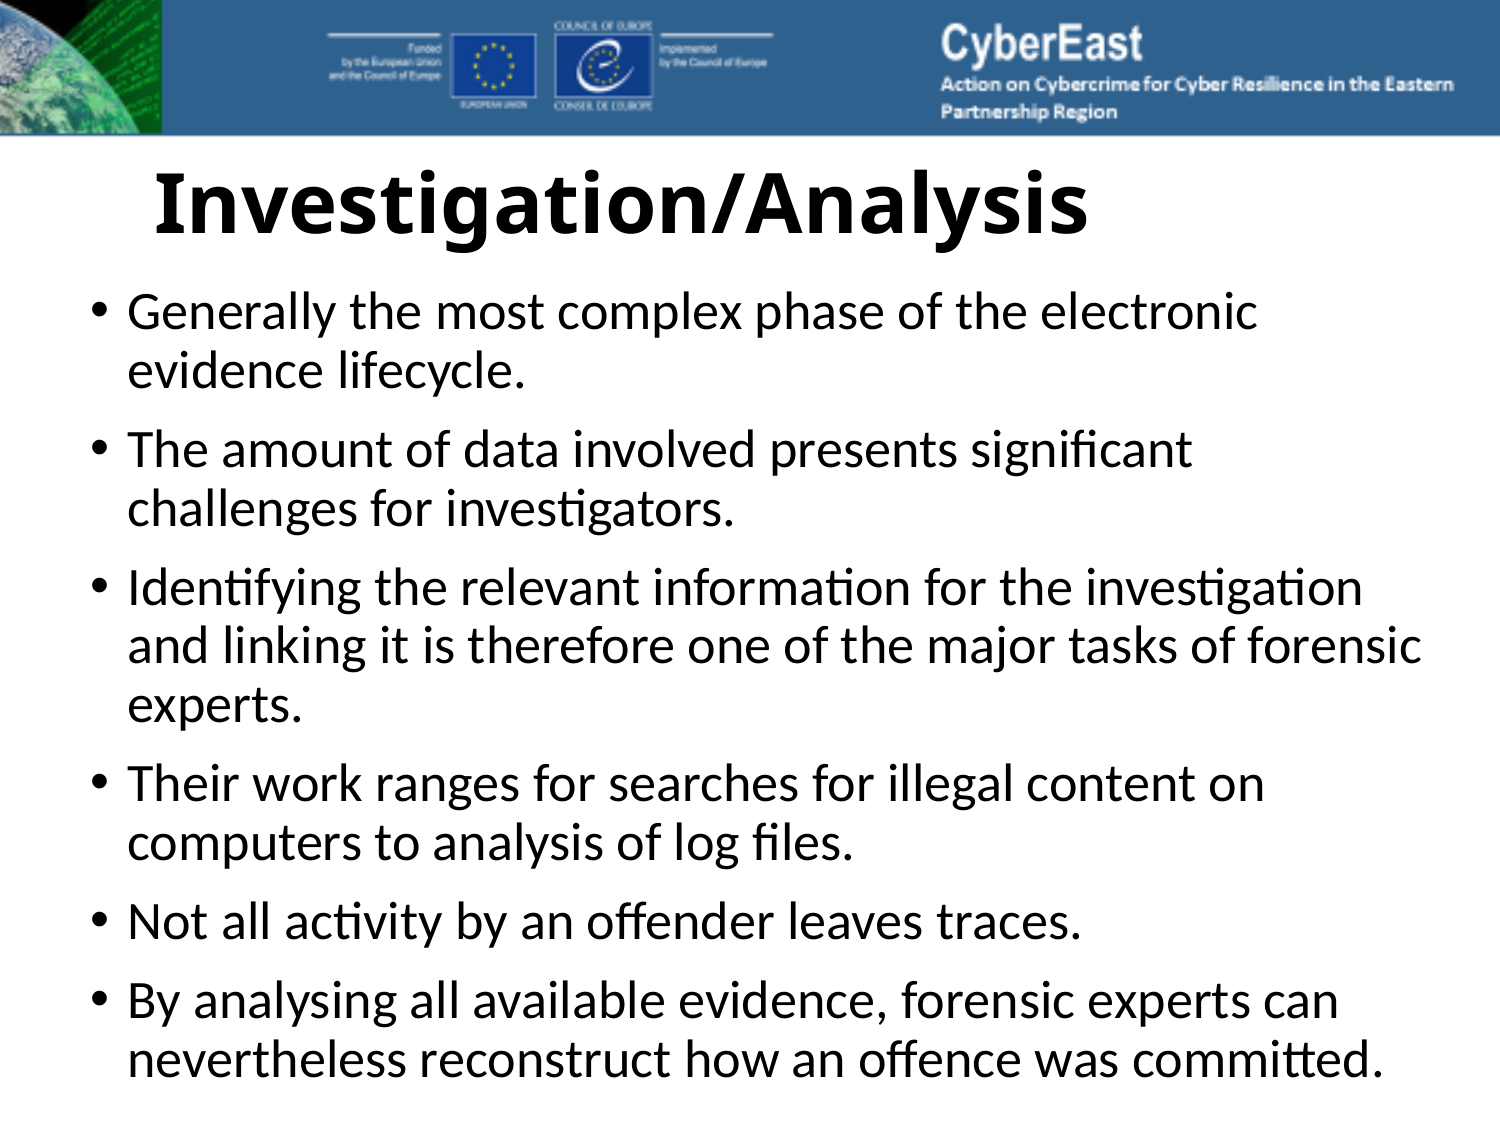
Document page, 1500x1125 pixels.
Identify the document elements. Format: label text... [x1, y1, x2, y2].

title Investigation/Analysis [139, 137, 1490, 276]
picture [0, 0, 1500, 1125]
list Generally the most complex phase of the electronic evidence lifecycle. The amount of data involved presents significant challenges for investigators. Identifying the relevant information for the investigation and linking it is therefore one of the major tasks of forensic experts. Their work ranges for searches for illegal content on computers to analysis of log files. Not all activity by an offender leaves traces. By analysing all available evidence, forensic experts can nevertheless reconstruct how an offence was committed. [75, 275, 1446, 1102]
